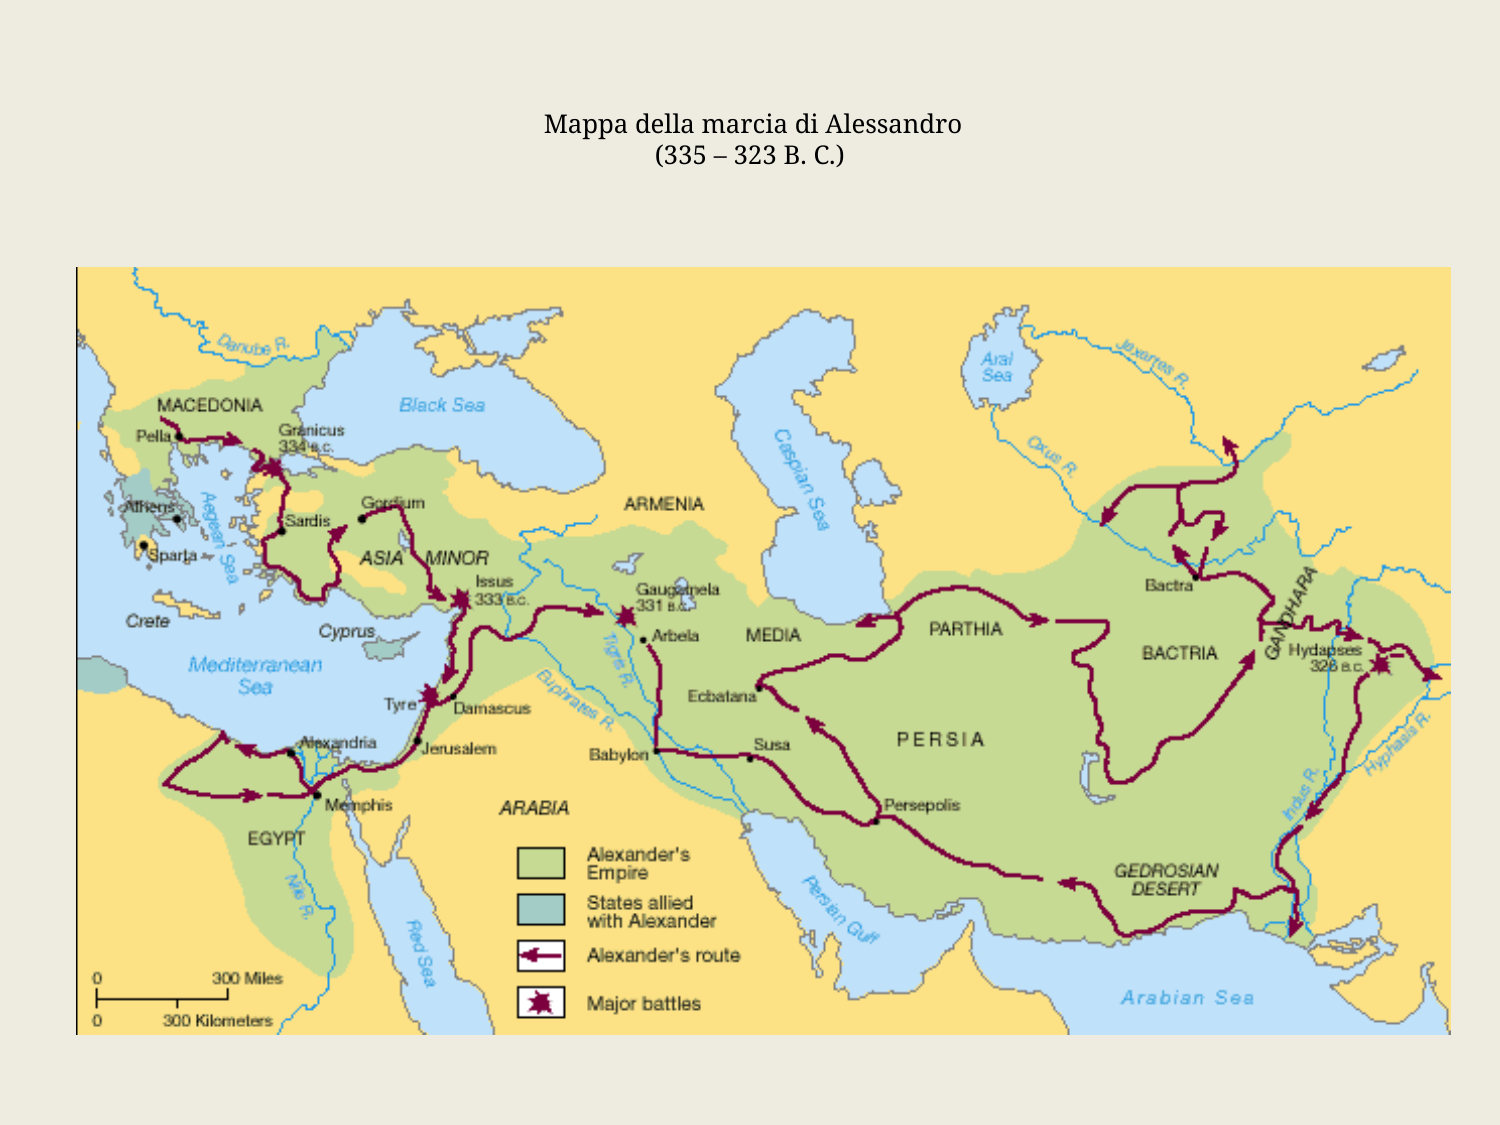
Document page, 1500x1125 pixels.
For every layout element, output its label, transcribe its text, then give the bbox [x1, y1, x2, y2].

title Mappa della marcia di Alessandro (335 – 323 B. C.) [75, 45, 1425, 233]
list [79, 269, 1450, 1033]
